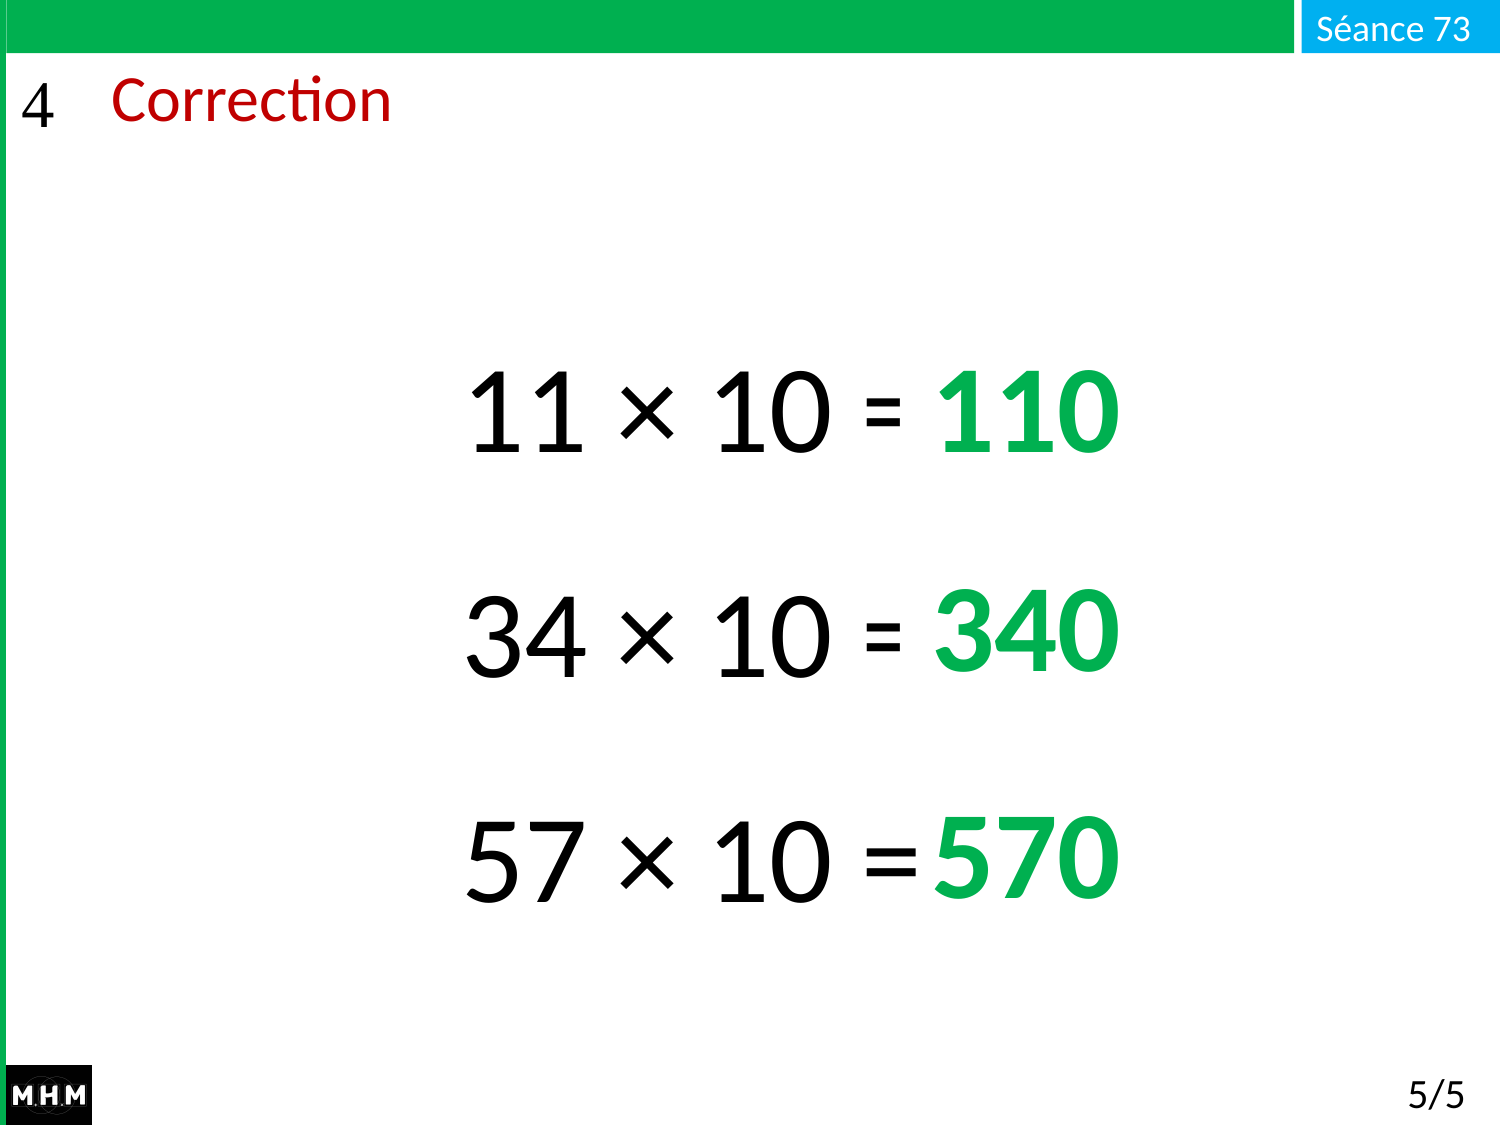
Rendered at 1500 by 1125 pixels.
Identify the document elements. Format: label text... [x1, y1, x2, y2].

title Correction [96, 57, 1391, 144]
text_box 340 [899, 463, 1152, 704]
text_box 110 [899, 245, 1152, 463]
list 5/5 [1373, 1064, 1500, 1125]
text_box 570 [915, 691, 1137, 931]
text_box 11 × 10 = … 34 × 10 = … 57 × 10 = … [379, 245, 1121, 935]
picture [6, 1065, 92, 1125]
